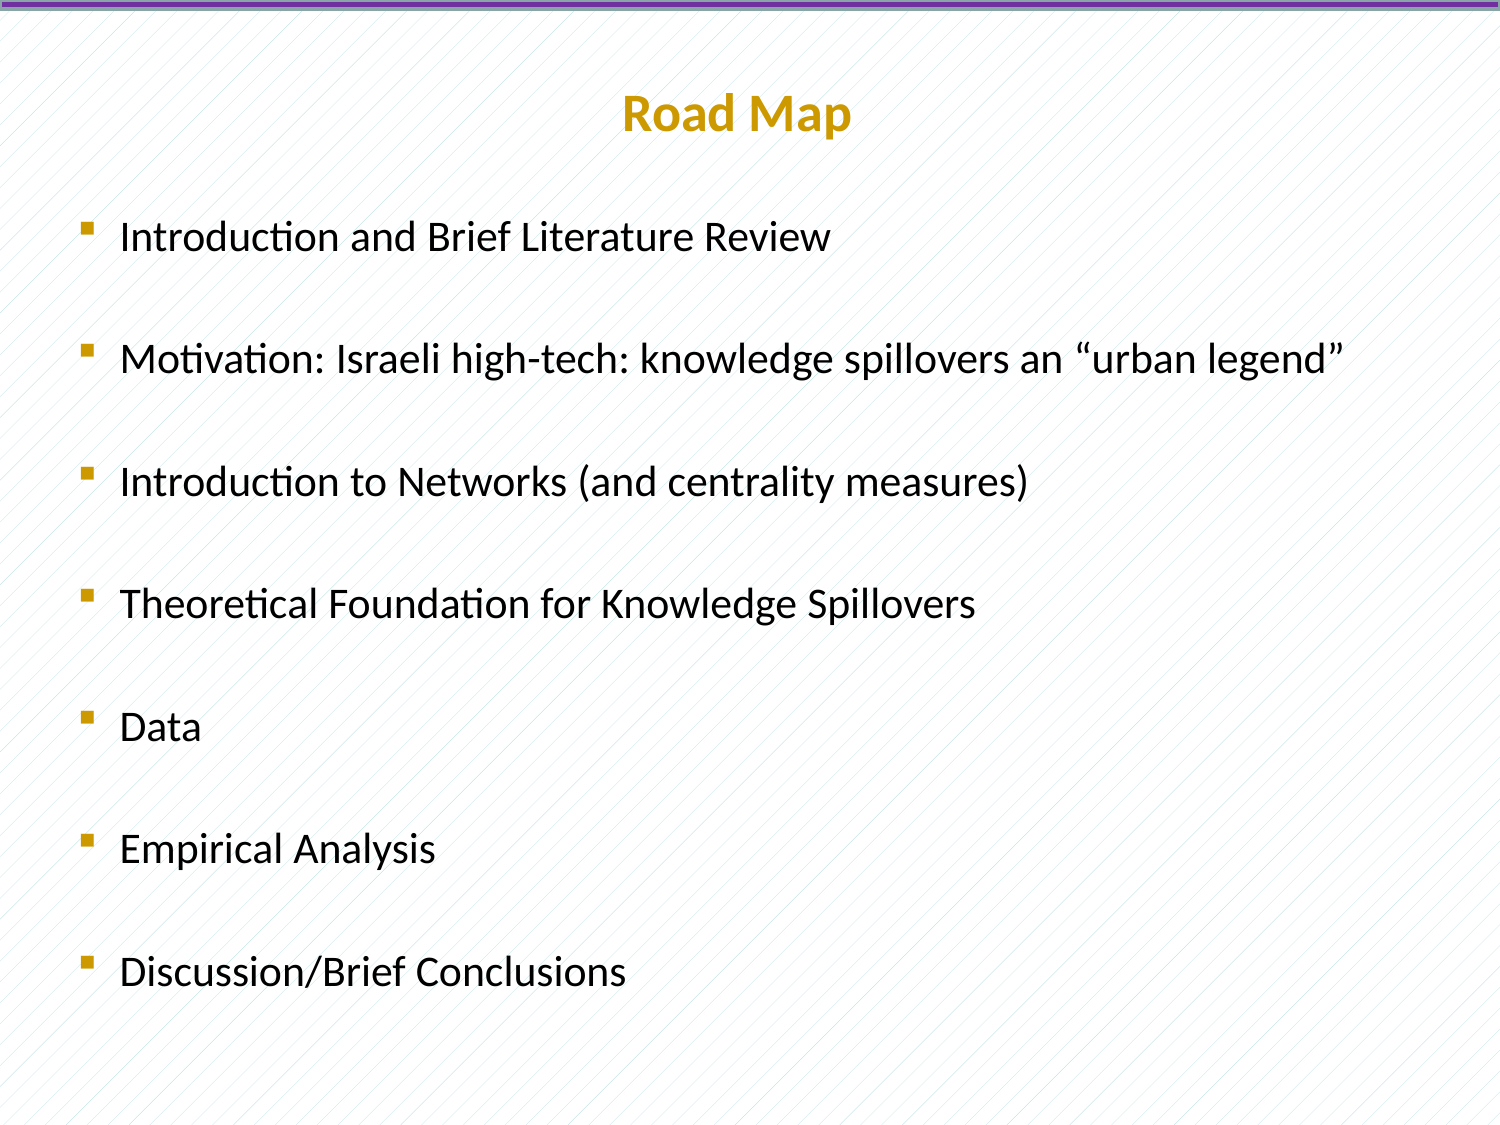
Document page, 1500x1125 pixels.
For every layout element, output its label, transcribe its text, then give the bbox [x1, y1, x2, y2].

title Road Map [62, 62, 1413, 158]
list Introduction and Brief Literature Review Motivation: Israeli high-tech: knowledge spillovers an “urban legend” Introduction to Networks (and centrality measures) Theoretical Foundation for Knowledge Spillovers Data Empirical Analysis Discussion/Brief Conclusions [62, 200, 1475, 1100]
